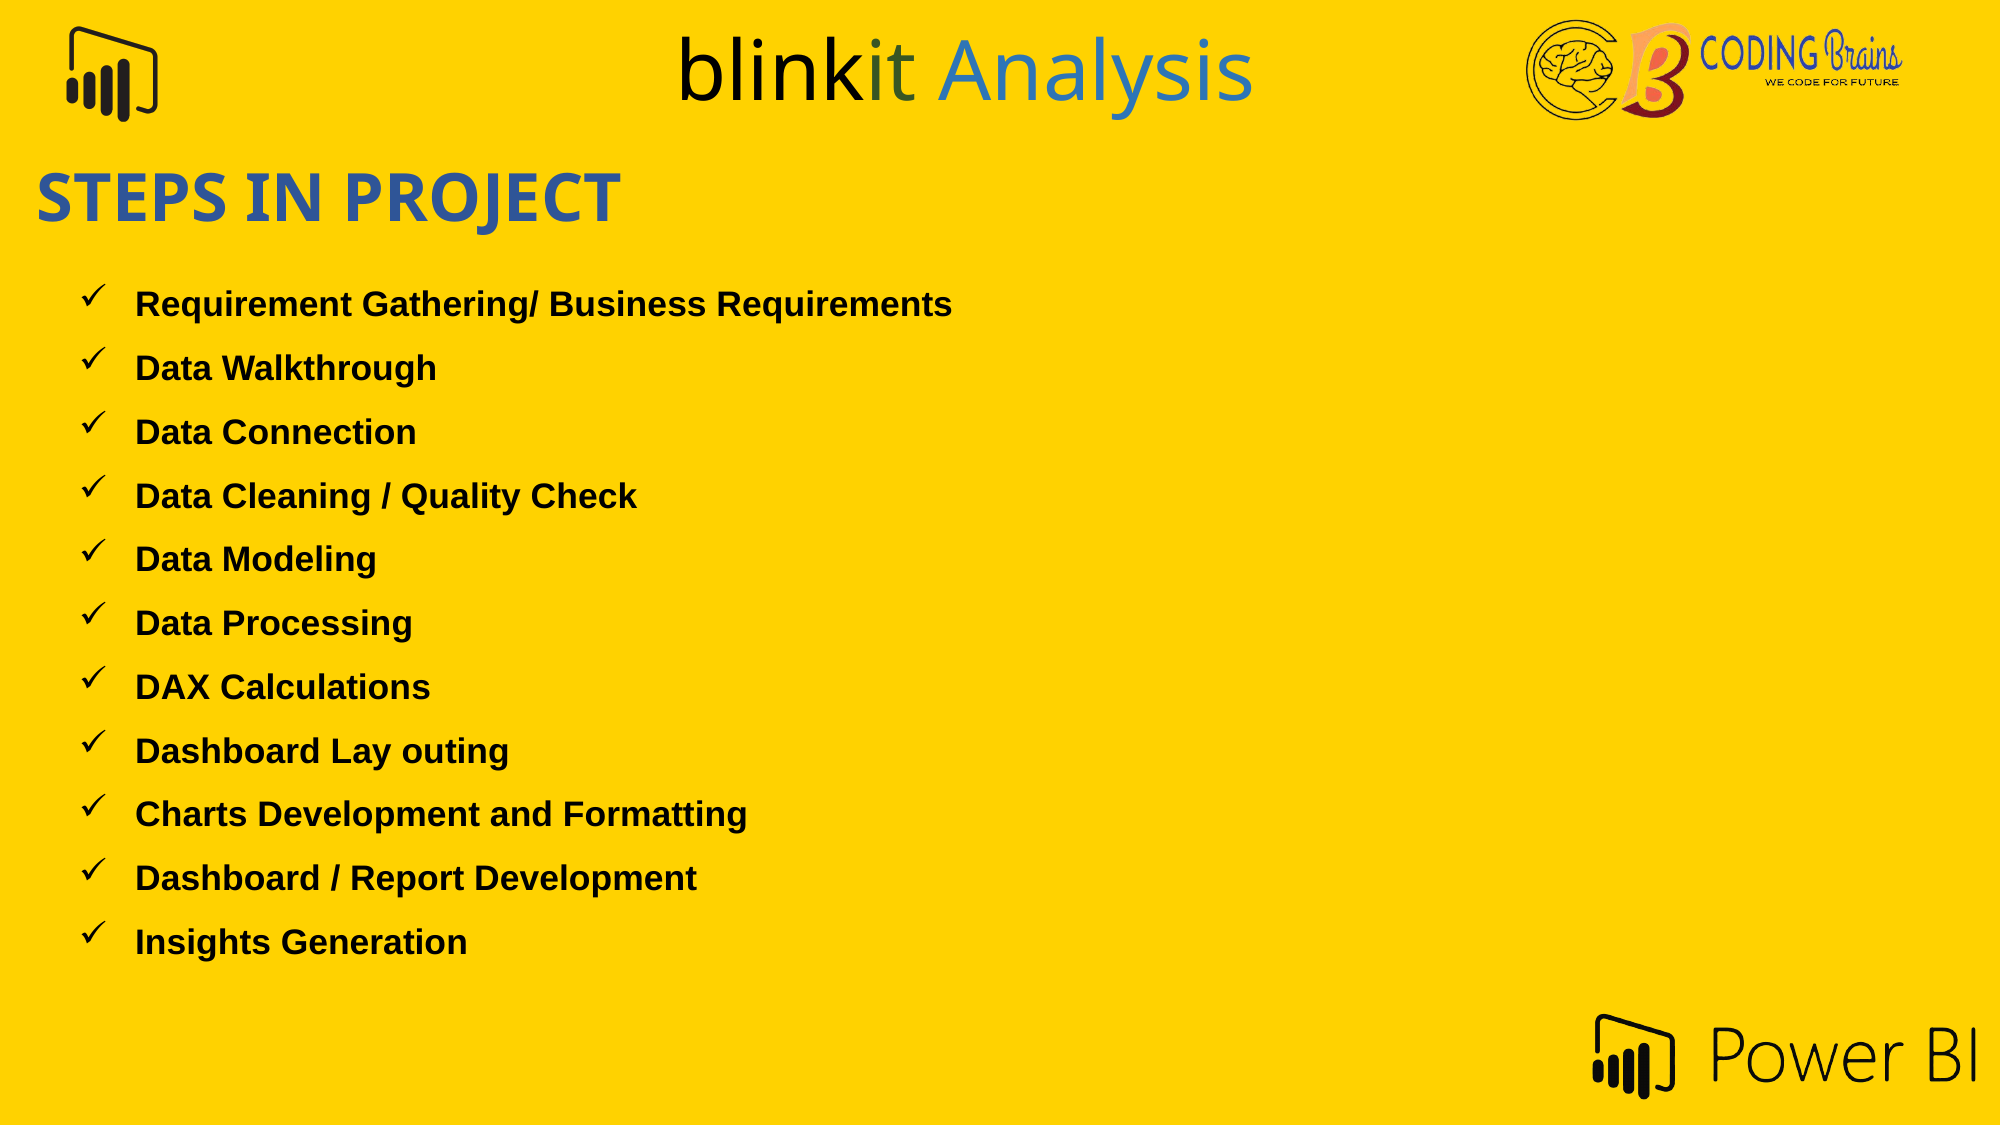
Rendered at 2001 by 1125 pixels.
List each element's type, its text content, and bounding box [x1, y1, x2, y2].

text_box blinkit Analysis [660, 19, 1340, 116]
picture [63, 26, 160, 122]
picture [1489, 9, 1968, 129]
text_box STEPS IN PROJECT [21, 147, 961, 243]
text_box Requirement Gathering/ Business Requirements Data Walkthrough Data Connection Data Cleaning / Quality Check Data Modeling Data Processing DAX Calculations Dashboard Lay outing Charts Development and Formatting Dashboard / Report Development Insights Generation [64, 252, 1360, 969]
picture [1582, 1003, 1986, 1105]
